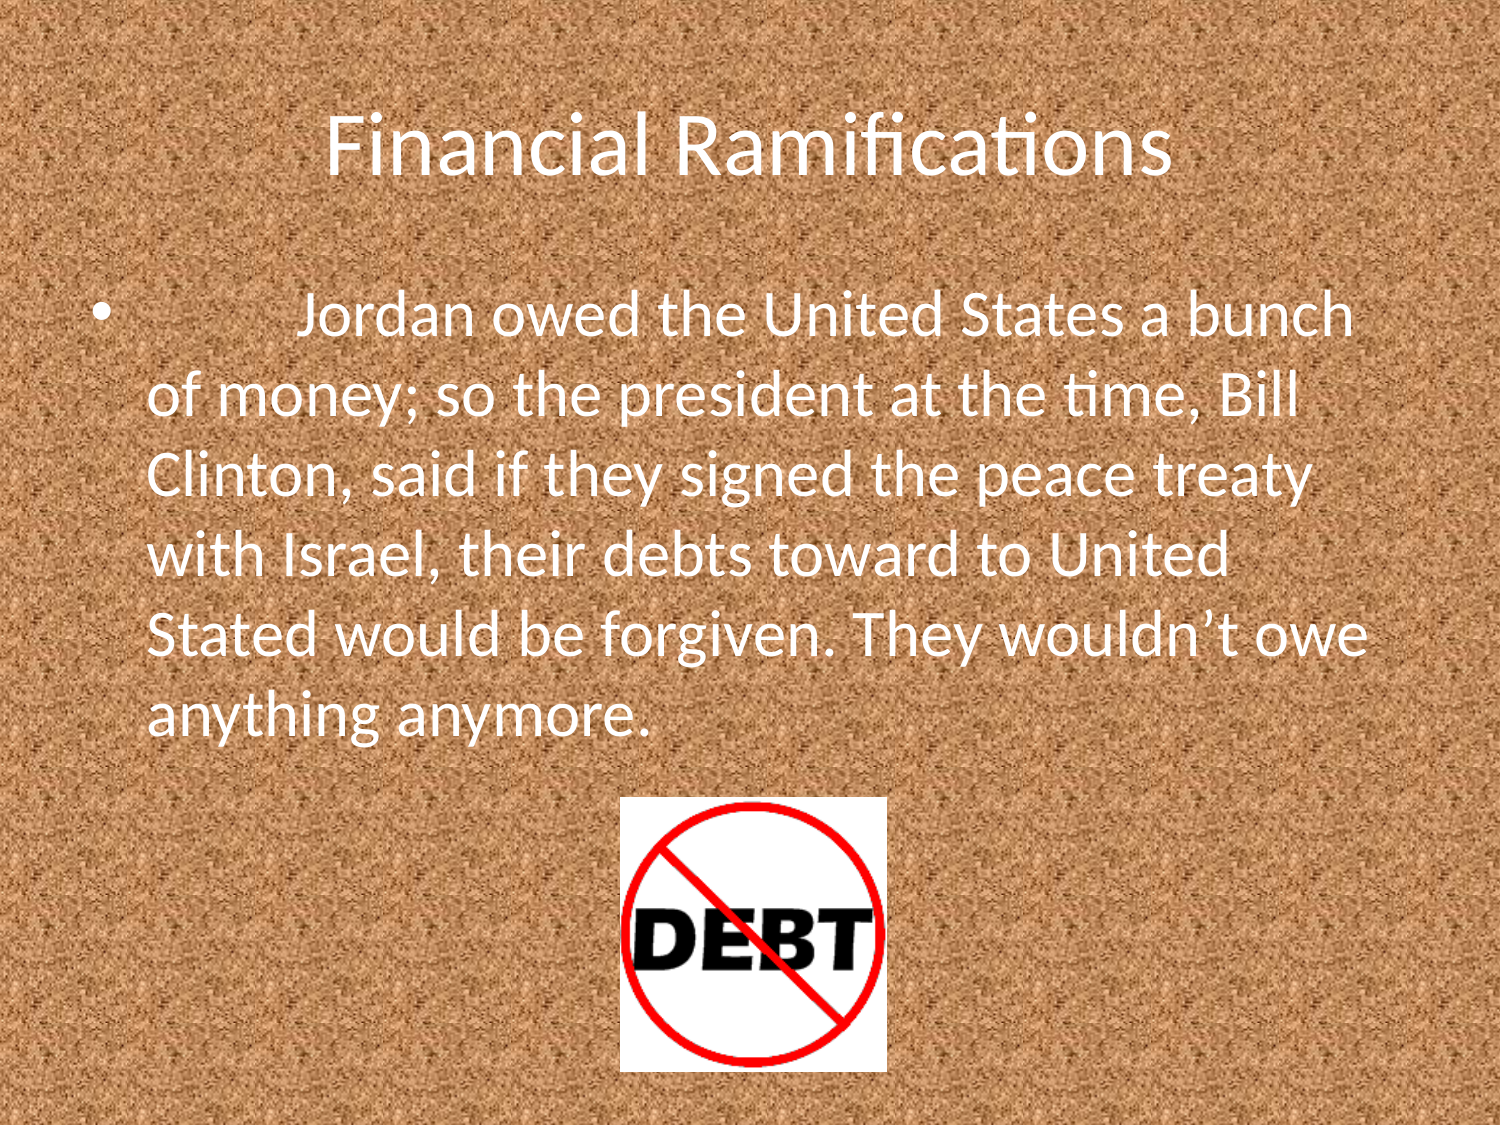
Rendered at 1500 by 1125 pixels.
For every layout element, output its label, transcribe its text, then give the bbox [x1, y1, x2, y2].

picture [0, 0, 1500, 1125]
list Jordan owed the United States a bunch of money; so the president at the time, Bill Clinton, said if they signed the peace treaty with Israel, their debts toward to United Stated would be forgiven. They wouldn’t owe anything anymore. [75, 262, 1425, 1005]
title Financial Ramifications [75, 45, 1425, 233]
